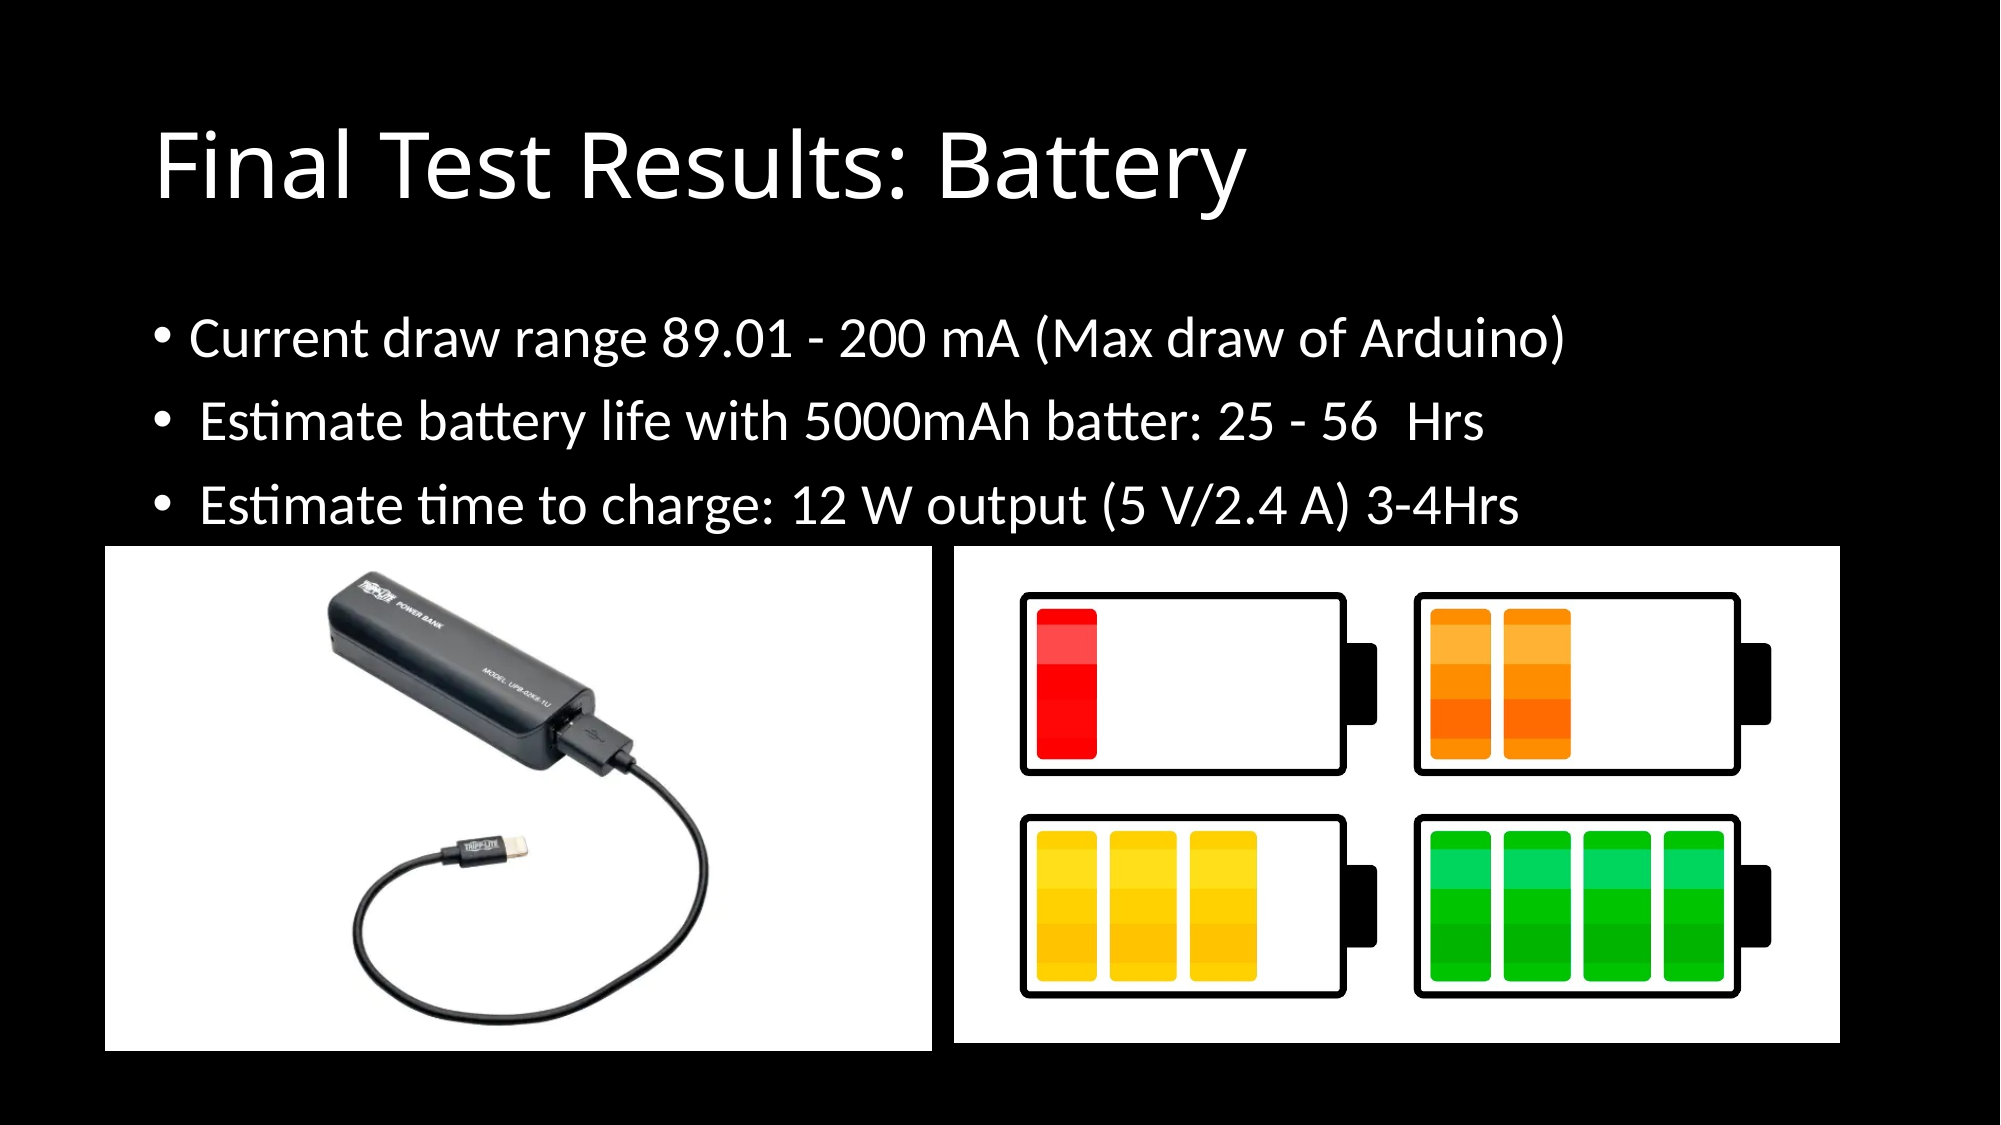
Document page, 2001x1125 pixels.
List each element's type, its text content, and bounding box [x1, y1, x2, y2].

title Final Test Results: Battery [137, 59, 1863, 278]
picture [954, 546, 1840, 1043]
list Current draw range 89.01 - 200 mA (Max draw of Arduino) Estimate battery life with 5000mAh batter: 25 - 56 Hrs Estimate time to charge: 12 W output (5 V/2.4 A) 3-4Hrs [137, 299, 1863, 1014]
picture [105, 546, 932, 1051]
